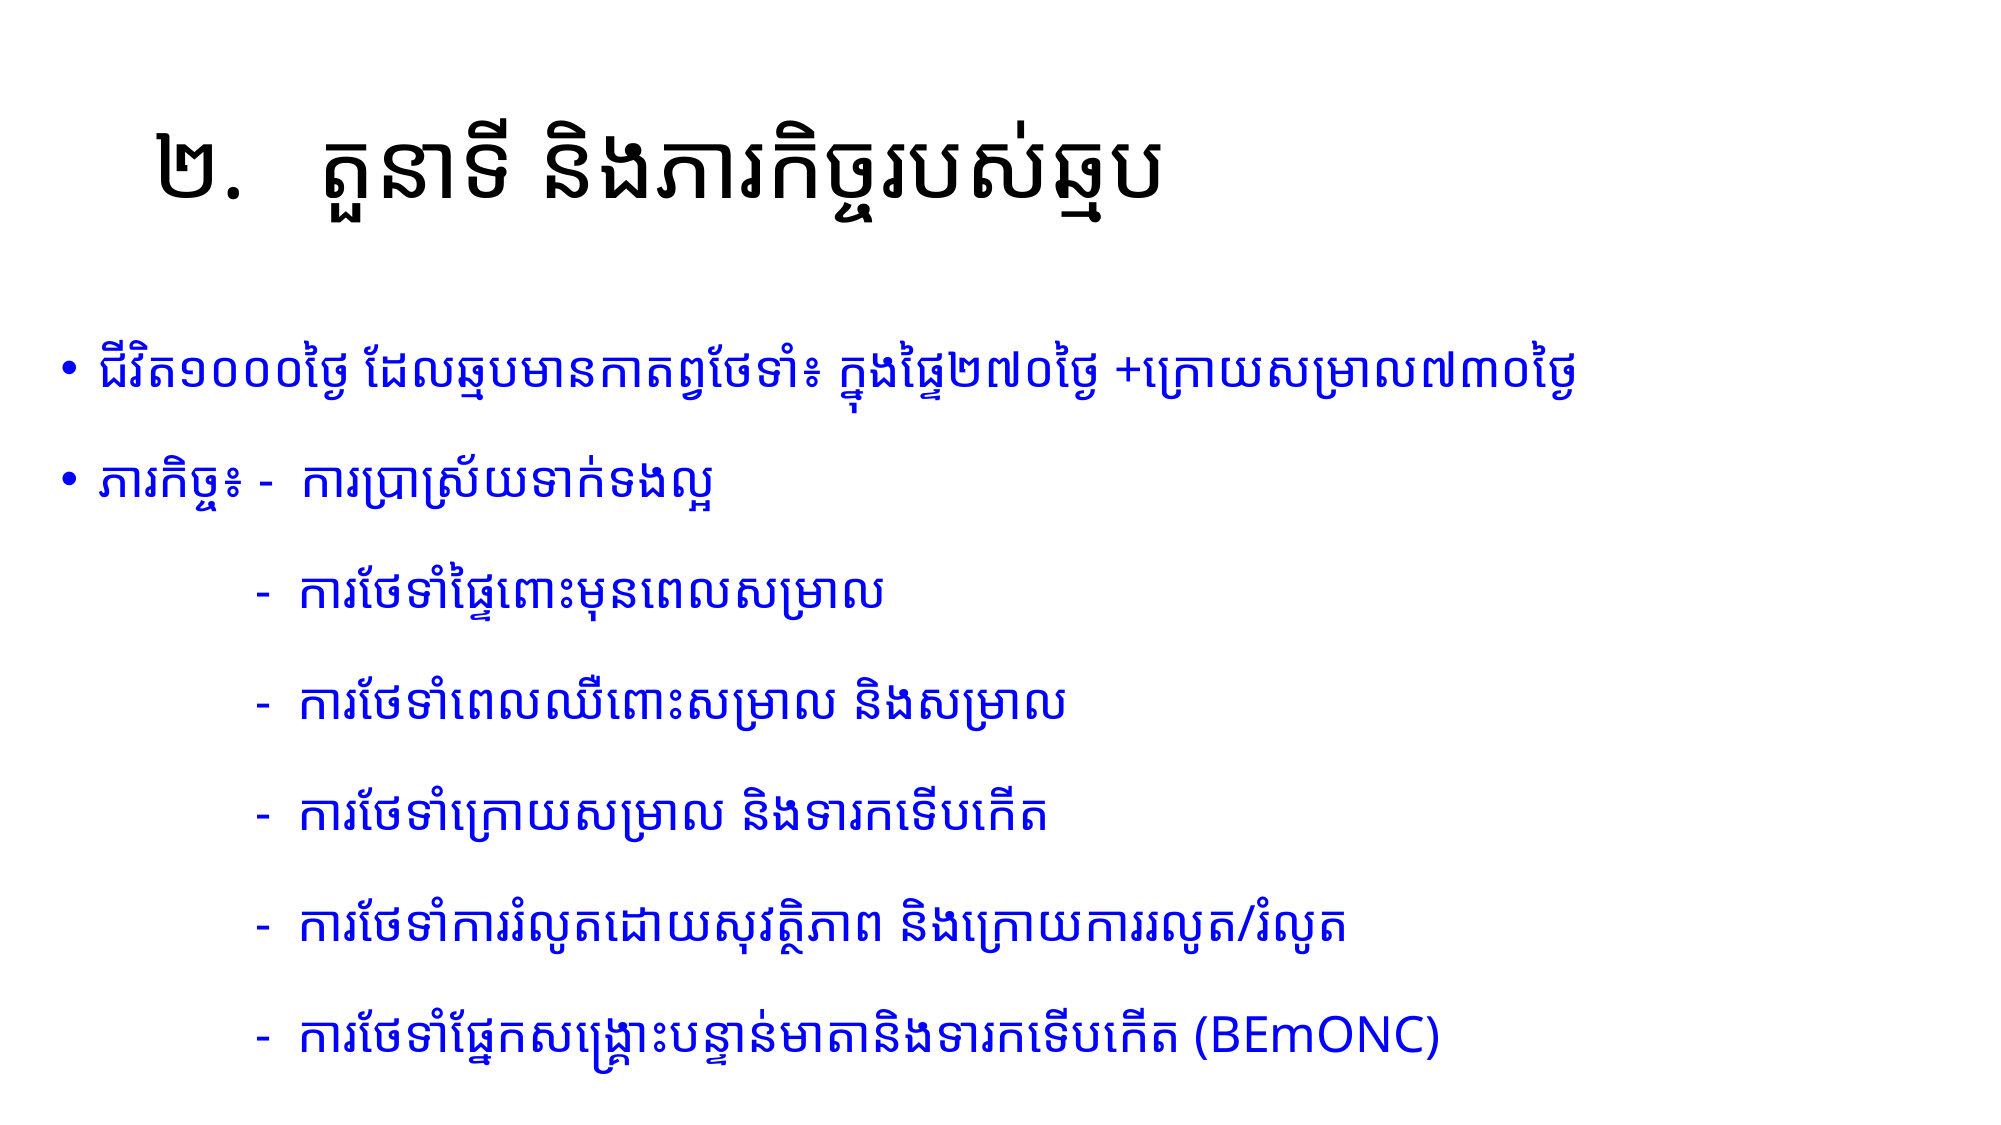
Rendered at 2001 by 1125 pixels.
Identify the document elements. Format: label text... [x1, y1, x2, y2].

title ២. តួនាទី និងភារកិច្ចរបស់ឆ្មប [137, 59, 1863, 278]
list ជីវិត១០០០ថ្ងៃ ដែលឆ្មបមានកាតព្វថែទាំ៖ ក្នុងផ្ទៃ២៧០ថ្ងៃ +ក្រោយសម្រាល៧៣០ថ្ងៃ ភារកិច្ច៖ - ការប្រាស្រ័យទាក់ទងល្អ - ការថែទាំផ្ទៃពោះមុនពេលសម្រាល - ការថែទាំពេលឈឺពោះសម្រាល និងសម្រាល - ​​ការថែទាំក្រោយសម្រាល និងទារកទើបកើត - ការថែទាំការរំលូតដោយសុវត្ថិភាព និងក្រោយការរលូត/រំលូត - ការថែទាំផ្នែកសង្រ្គោះបន្ទាន់មាតានិងទារកទើបកើត (BEmONC) [45, 299, 1922, 1081]
